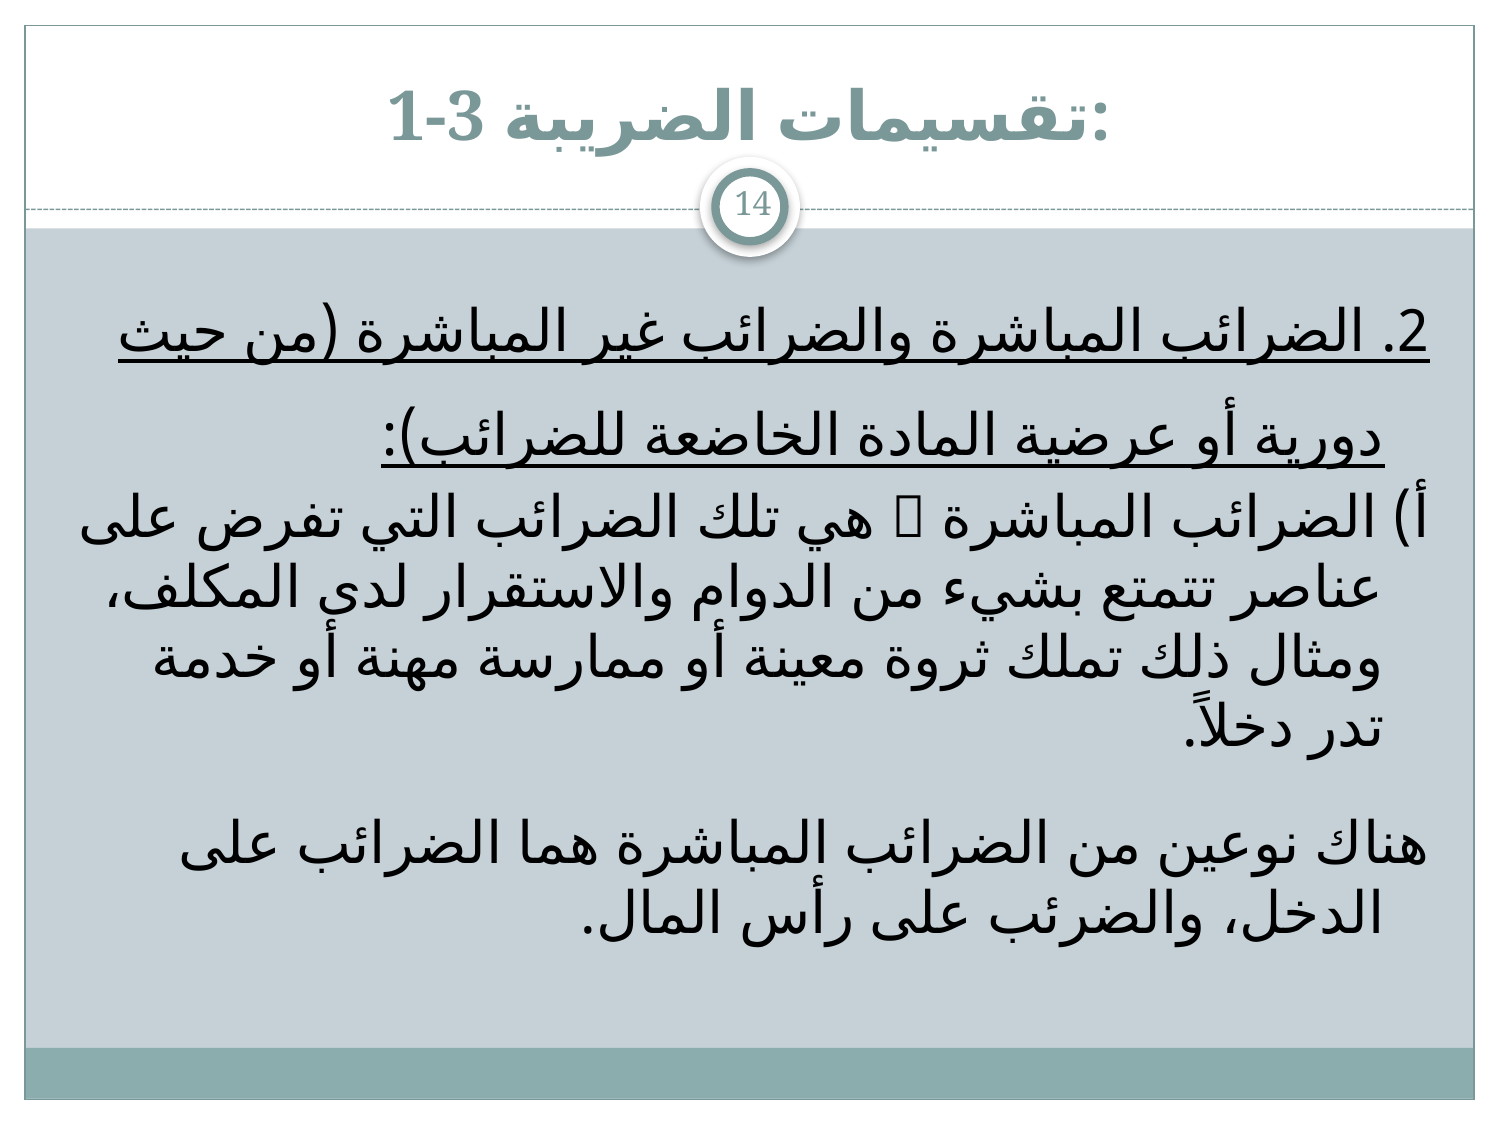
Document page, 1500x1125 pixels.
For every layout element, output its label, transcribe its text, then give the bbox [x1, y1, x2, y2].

title 1-3 تقسيمات الضريبة: [49, 37, 1450, 162]
slide_number 14 [715, 168, 791, 241]
list 2. الضرائب المباشرة والضرائب غير المباشرة (من حيث دورية أو عرضية المادة الخاضعة للضرائب): أ) الضرائب المباشرة  هي تلك الضرائب التي تفرض على عناصر تتمتع بشيء من الدوام والاستقرار لدى المكلف، ومثال ذلك تملك ثروة معينة أو ممارسة مهنة أو خدمة تدر دخلاً. هناك نوعين من الضرائب المباشرة هما الضرائب على الدخل، والضرئب على رأس المال. [49, 250, 1445, 1001]
